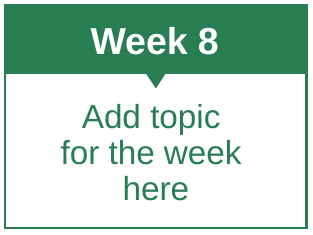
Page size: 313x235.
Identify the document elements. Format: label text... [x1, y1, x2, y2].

text_box Add topic for the week here [11, 92, 301, 215]
text_box [4, 4, 308, 229]
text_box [4, 5, 307, 89]
